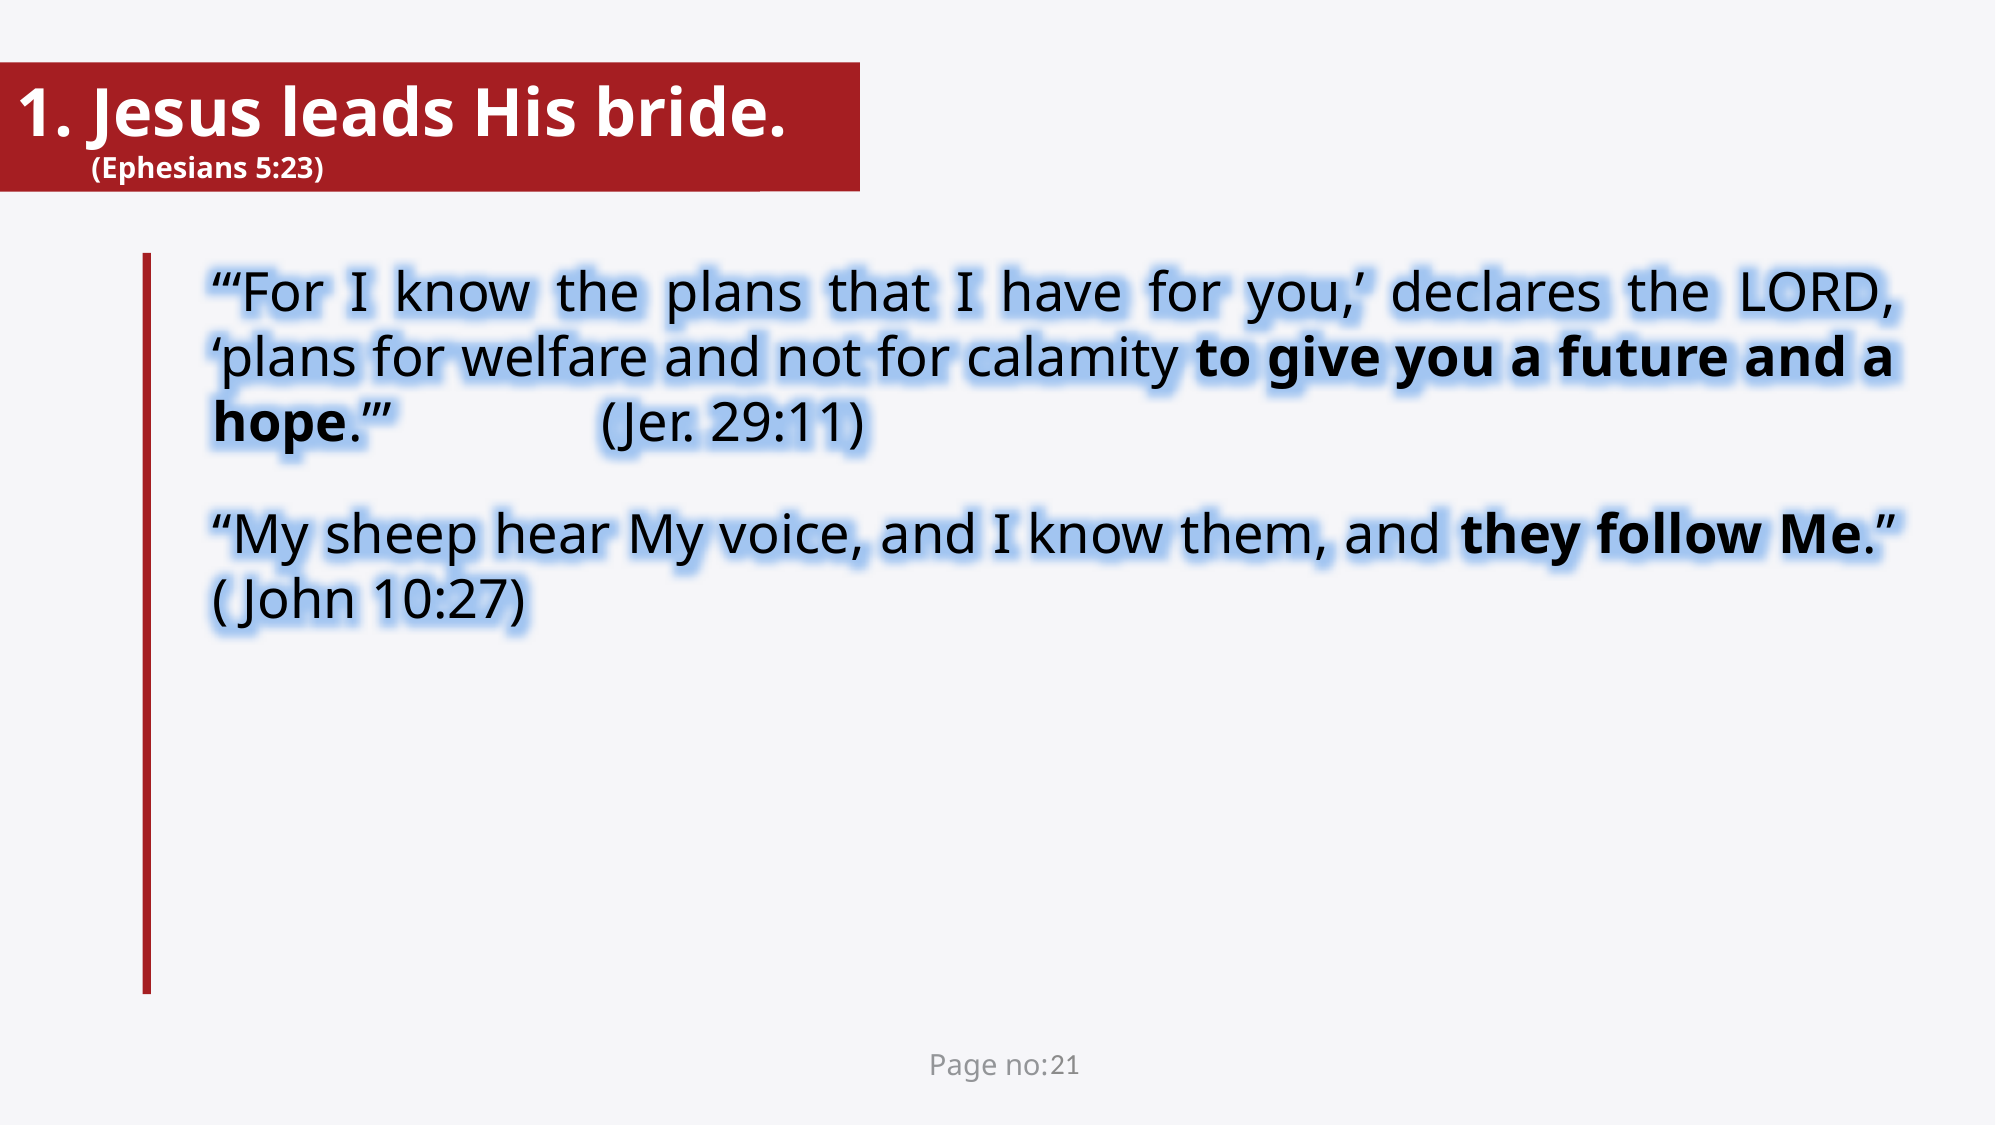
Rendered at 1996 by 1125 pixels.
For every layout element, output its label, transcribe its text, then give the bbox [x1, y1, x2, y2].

text_box “‘For I know the plans that I have for you,’ declares the Lord, ‘plans for welfare and not for calamity to give you a future and a hope.’” (Jer. 29:11) [198, 249, 1911, 460]
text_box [1, 62, 861, 194]
text_box “My sheep hear My voice, and I know them, and they follow Me.” ( John 10:27) [198, 492, 1911, 638]
